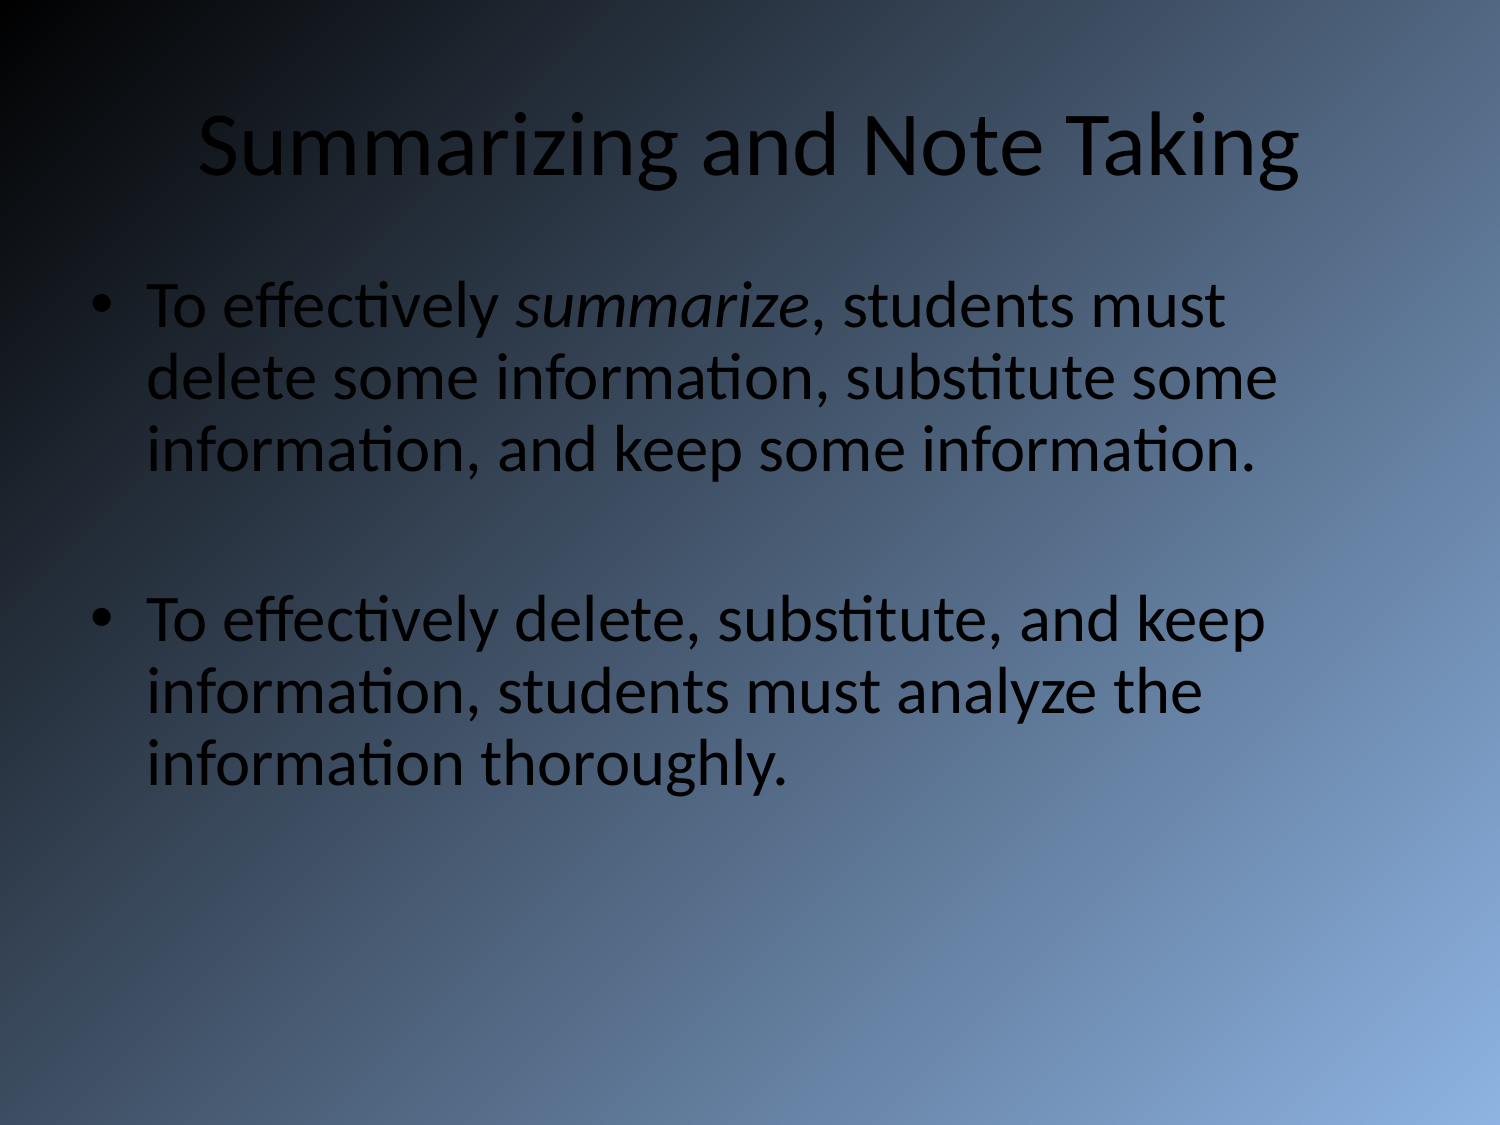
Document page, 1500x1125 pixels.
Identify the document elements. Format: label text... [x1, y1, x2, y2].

title Summarizing and Note Taking [75, 45, 1425, 233]
list To effectively summarize, students must delete some information, substitute some information, and keep some information. To effectively delete, substitute, and keep information, students must analyze the information thoroughly. [75, 262, 1425, 1005]
